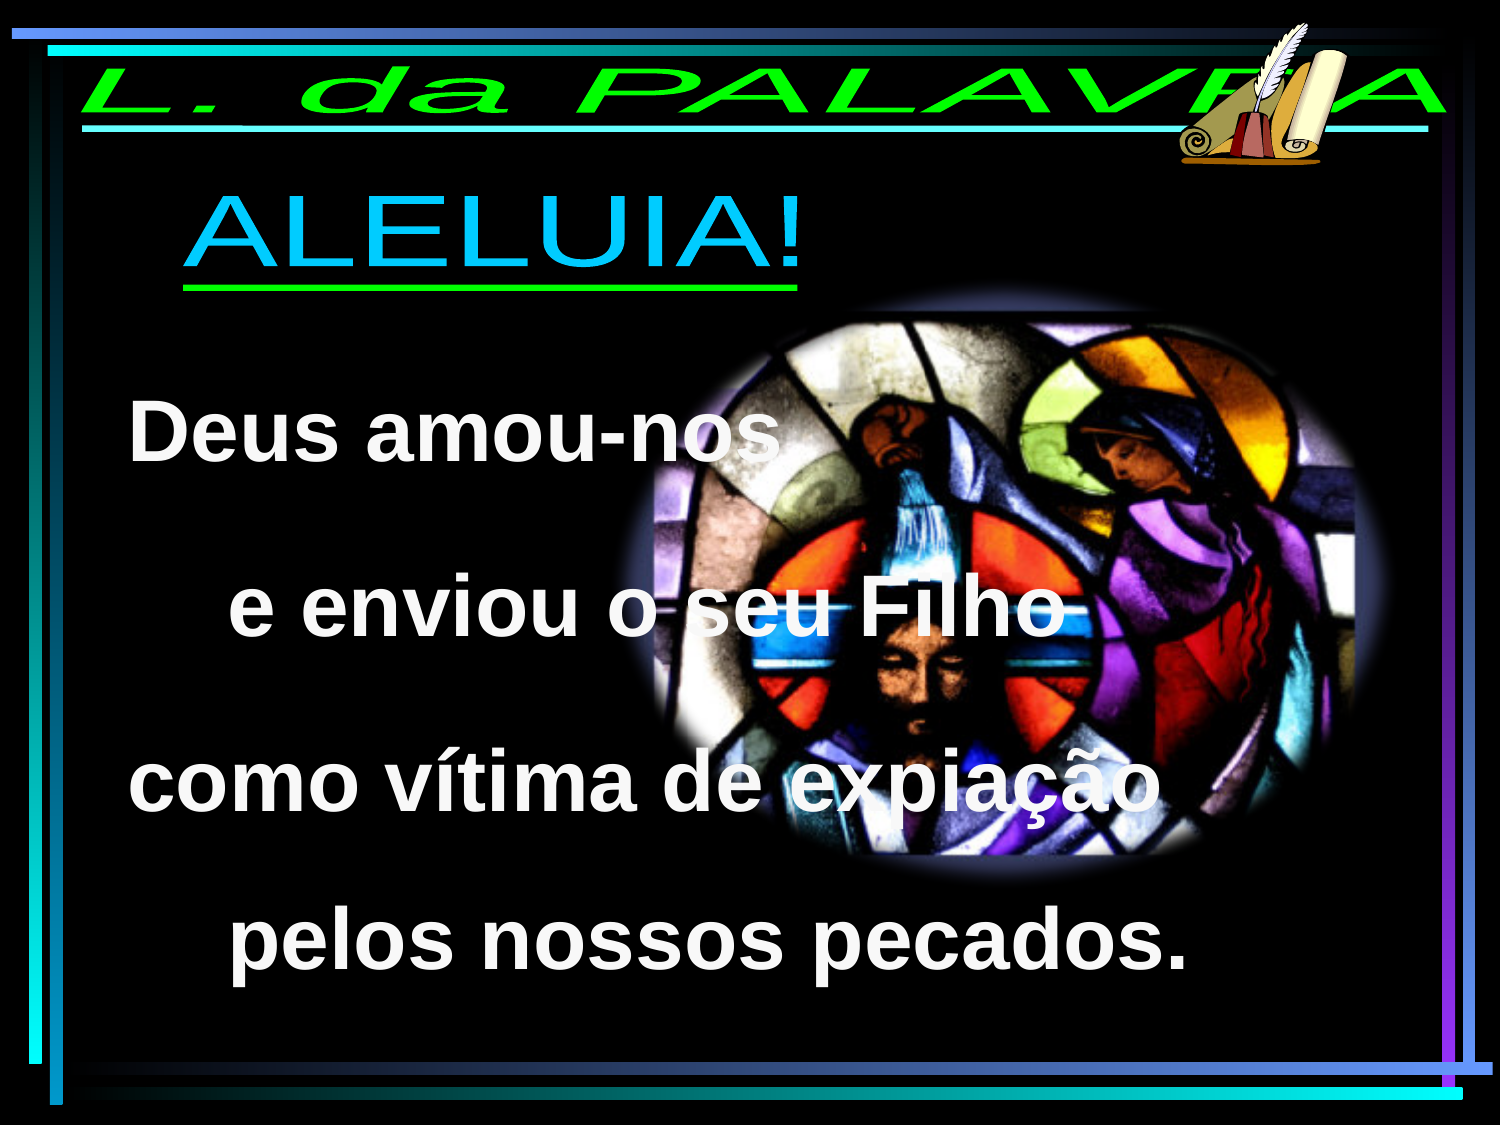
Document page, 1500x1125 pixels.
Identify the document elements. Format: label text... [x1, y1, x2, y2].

text_box [1357, 125, 1429, 132]
list Deus amou-nos e enviou o seu Filho como vítima de expiação pelos nossos pecados. [112, 314, 1252, 1000]
text_box [82, 125, 1169, 132]
picture [608, 275, 1400, 891]
picture [1174, 18, 1354, 168]
